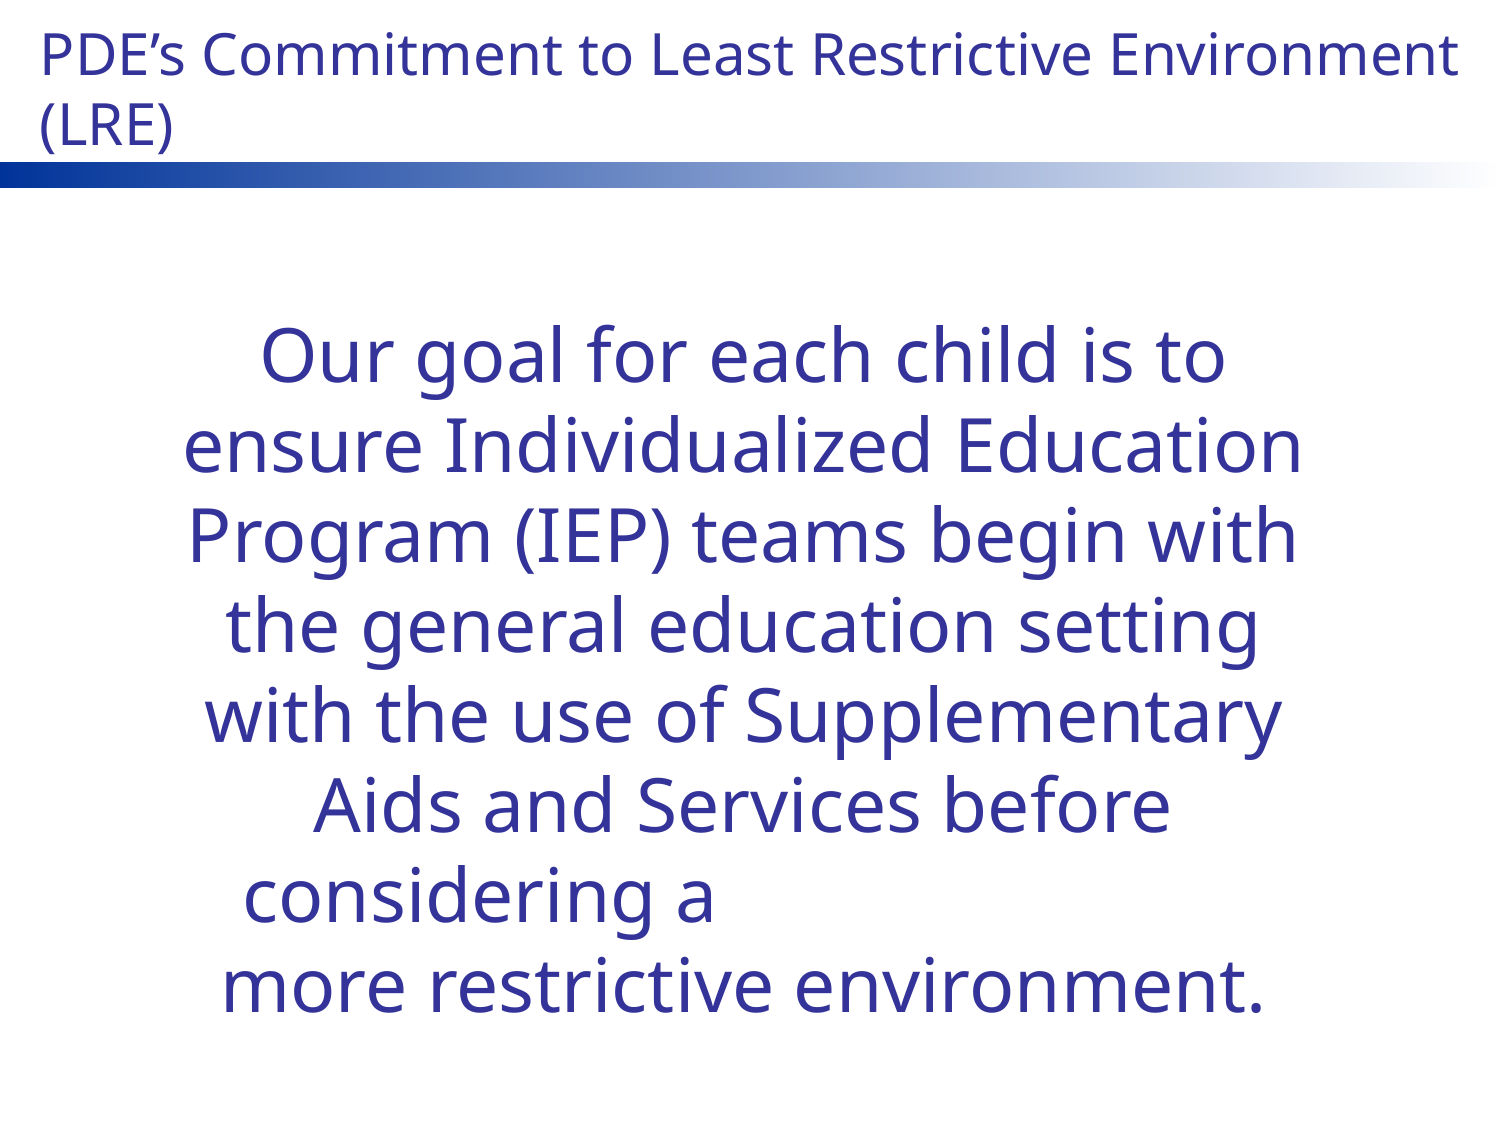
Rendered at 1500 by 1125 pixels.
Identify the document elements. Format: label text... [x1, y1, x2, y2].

title PDE’s Commitment to Least Restrictive Environment (LRE) [24, 24, 1488, 150]
list Our goal for each child is to ensure Individualized Education Program (IEP) teams begin with the general education setting with the use of Supplementary Aids and Services before considering a more restrictive environment. [137, 299, 1350, 1063]
